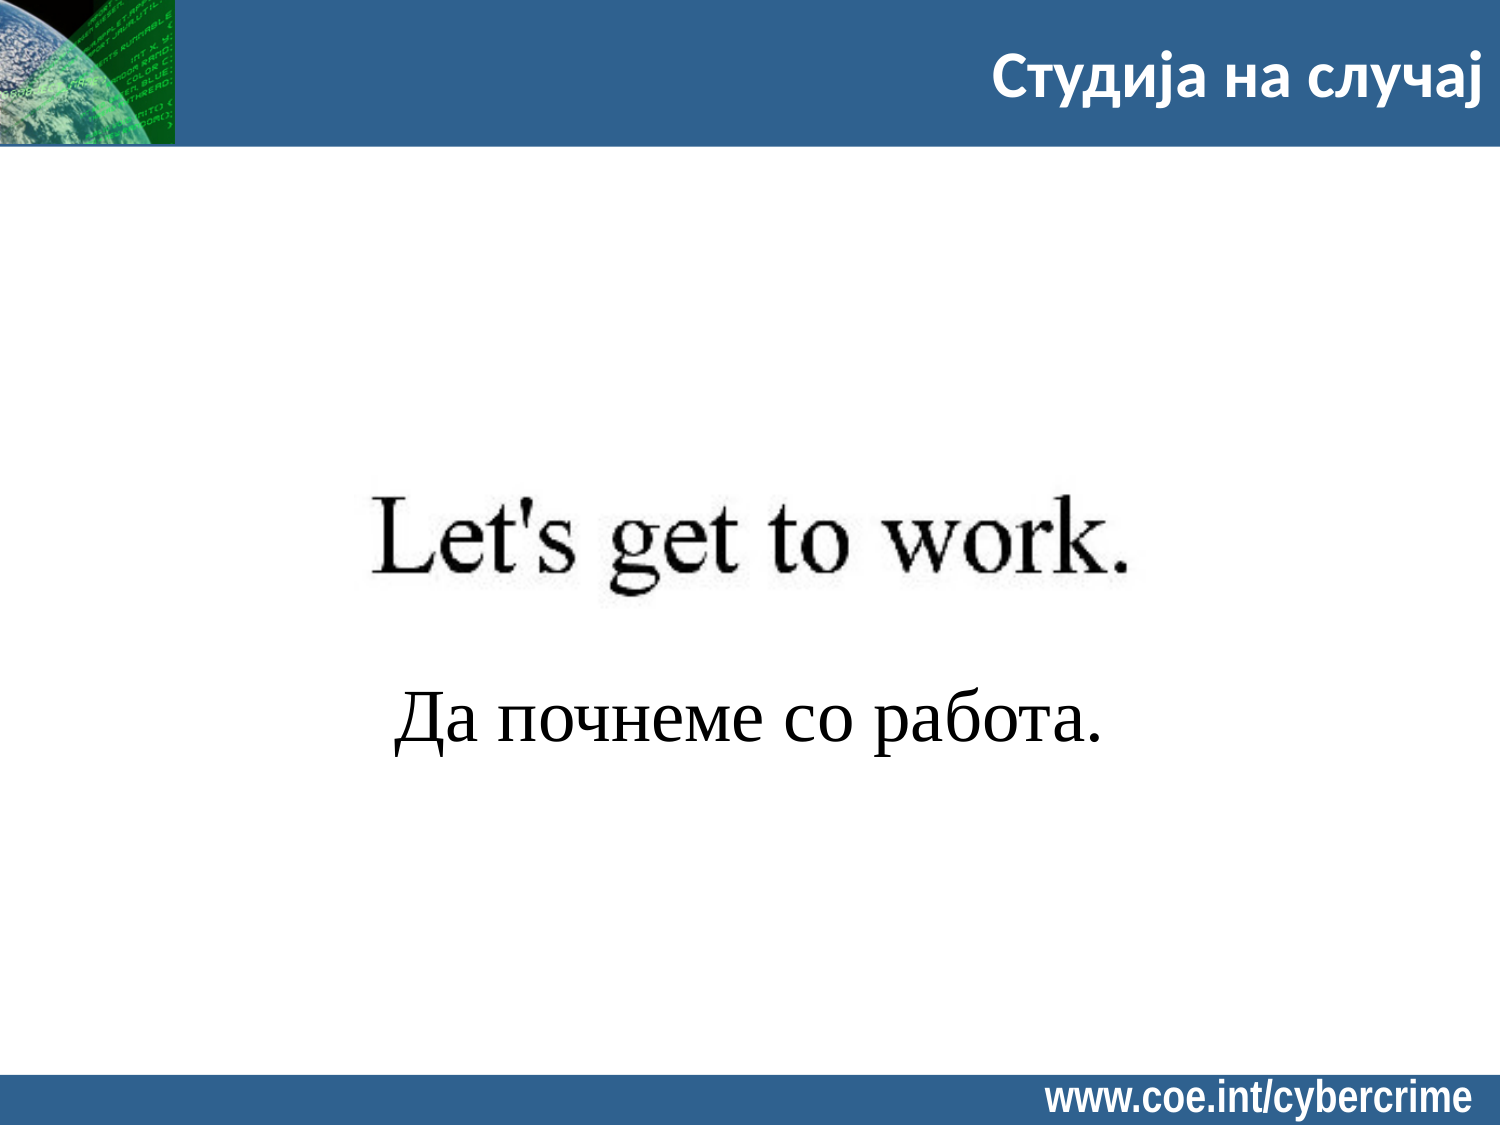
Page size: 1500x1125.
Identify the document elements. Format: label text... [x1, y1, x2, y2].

text_box Студија на случај [177, 0, 1500, 149]
picture [354, 382, 1146, 713]
picture [0, 0, 175, 144]
text_box Да почнеме со работа. [375, 720, 1125, 764]
text_box [0, 1073, 1030, 1125]
text_box www.coe.int/cybercrime [1030, 1059, 1500, 1125]
